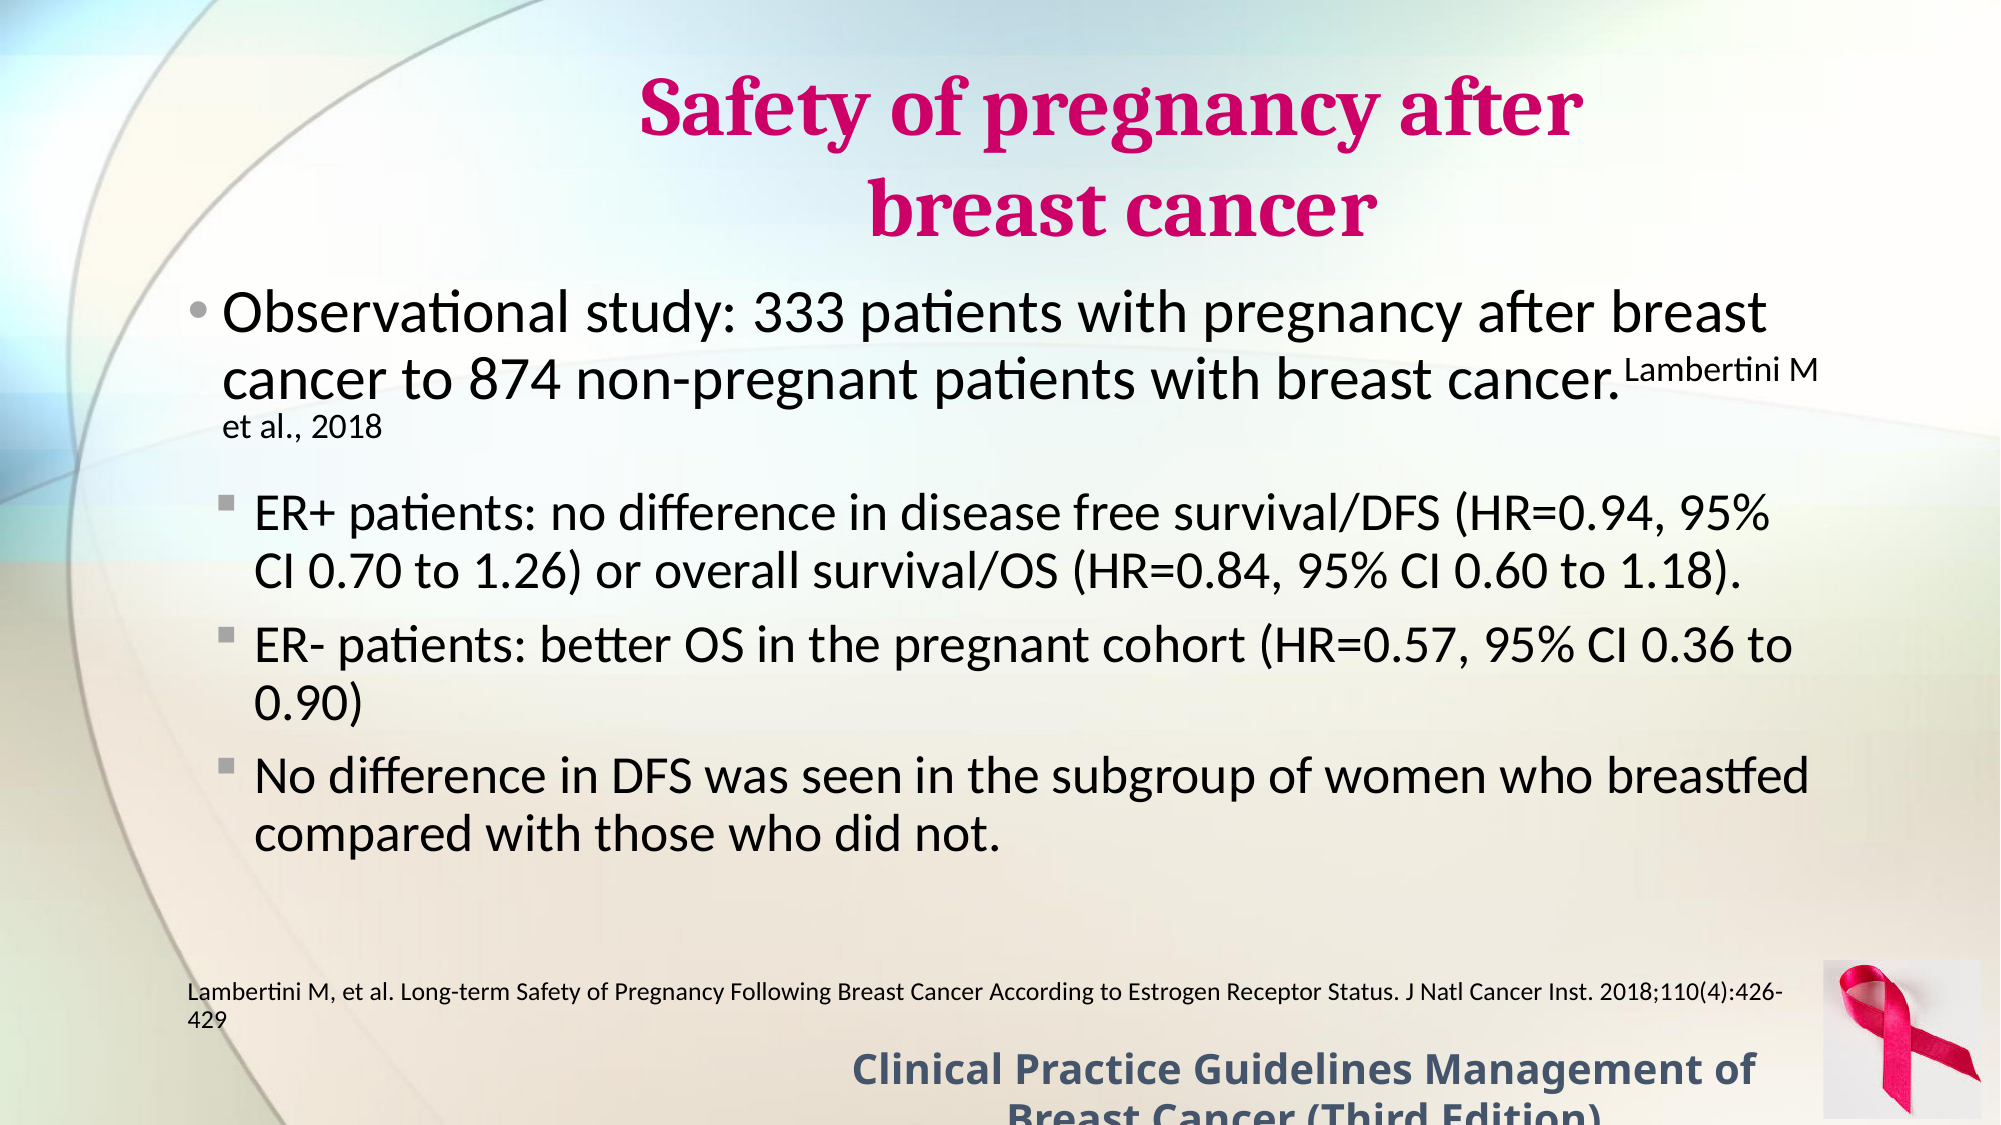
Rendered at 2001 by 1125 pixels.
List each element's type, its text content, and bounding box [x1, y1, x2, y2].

list Observational study: 333 patients with pregnancy after breast cancer to 874 non-pregnant patients with breast cancer.Lambertini M et al., 2018 ER+ patients: no difference in disease­ free sur­vival/DFS (HR=0.94, 95% CI 0.70 to 1.26) or overall survival/OS (HR=0.84, 95% CI 0.60 to 1.18). ER- patients: bet­ter OS in the pregnant cohort (HR=0.57, 95% CI 0.36 to 0.90) No difference in DFS was seen in the subgroup of women who breastfed com­pared with those who did not. Lambertini M, et al. Long-term Safety of Pregnancy Following Breast Cancer According to Estrogen Receptor Status. J Natl Cancer Inst. 2018;110(4):426-429 [172, 272, 1835, 1043]
slide_number 17 [1325, 1042, 1813, 1103]
picture [0, 0, 2001, 1125]
text_box Clinical Practice Guidelines Management of Breast Cancer (Third Edition) [788, 1043, 1820, 1125]
title Safety of pregnancy after breast cancer [381, 43, 1863, 261]
